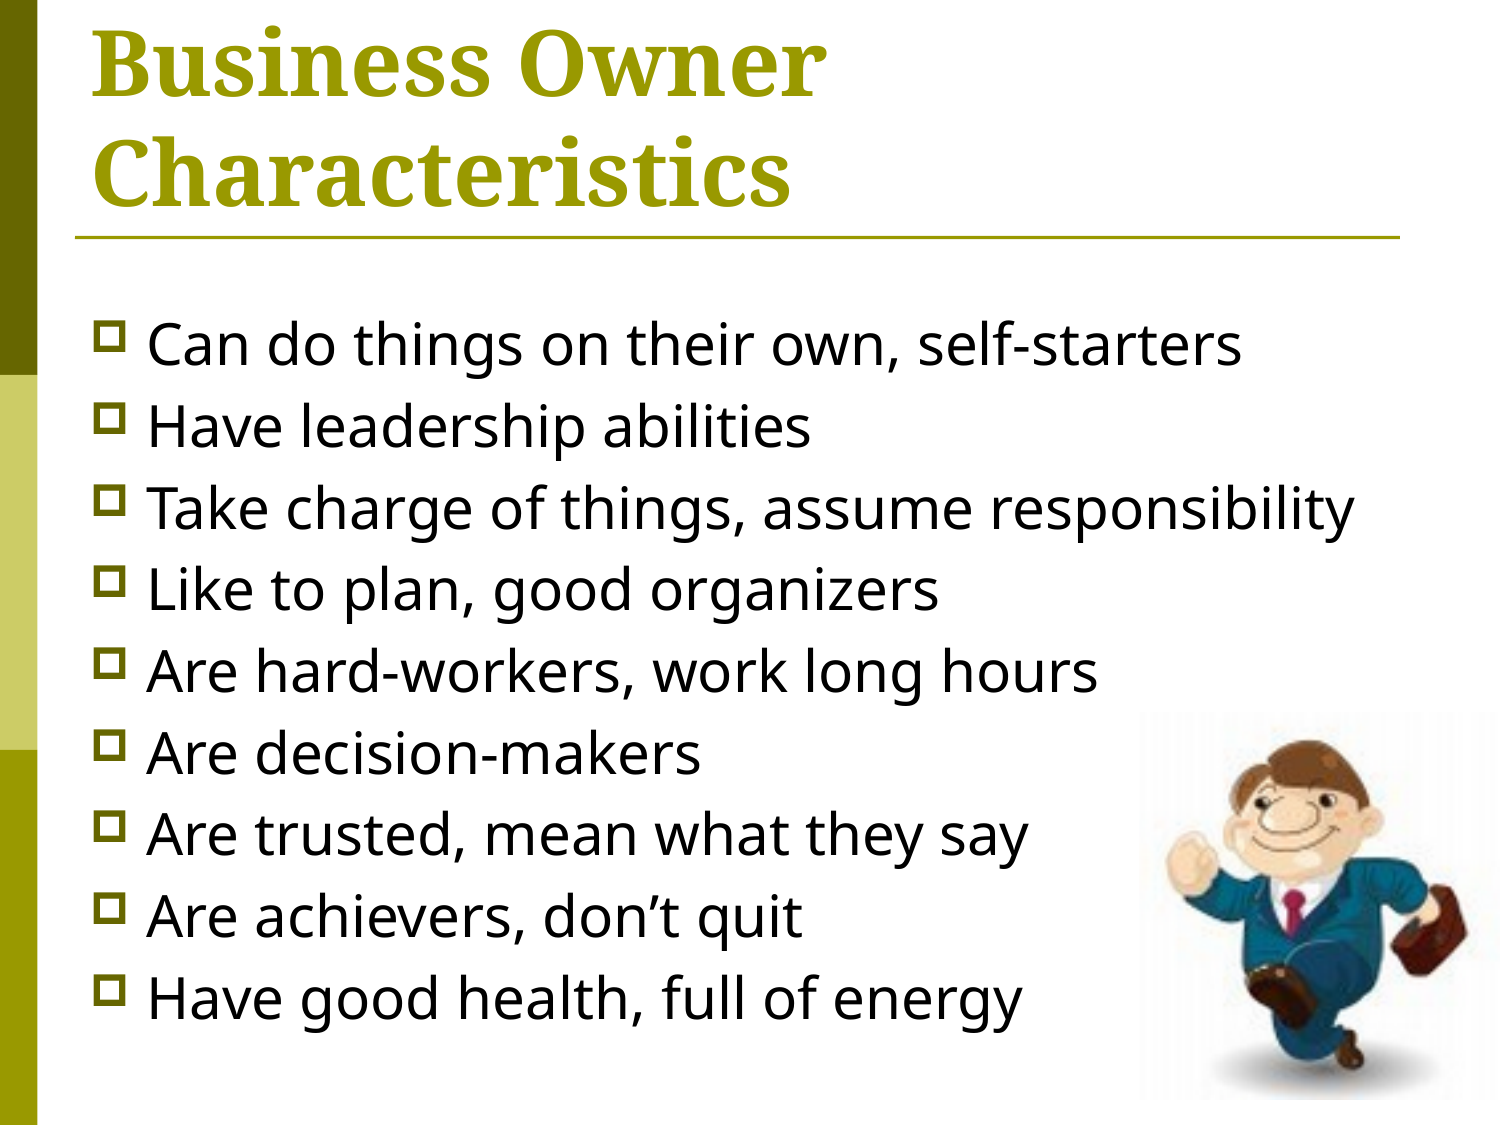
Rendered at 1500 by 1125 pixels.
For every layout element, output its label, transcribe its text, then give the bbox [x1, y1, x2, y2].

list Can do things on their own, self-starters Have leadership abilities Take charge of things, assume responsibility Like to plan, good organizers Are hard-workers, work long hours Are decision-makers Are trusted, mean what they say Are achievers, don’t quit Have good health, full of energy [74, 299, 1476, 1006]
title Business Owner Characteristics [74, 45, 1426, 233]
picture [1138, 712, 1500, 1101]
